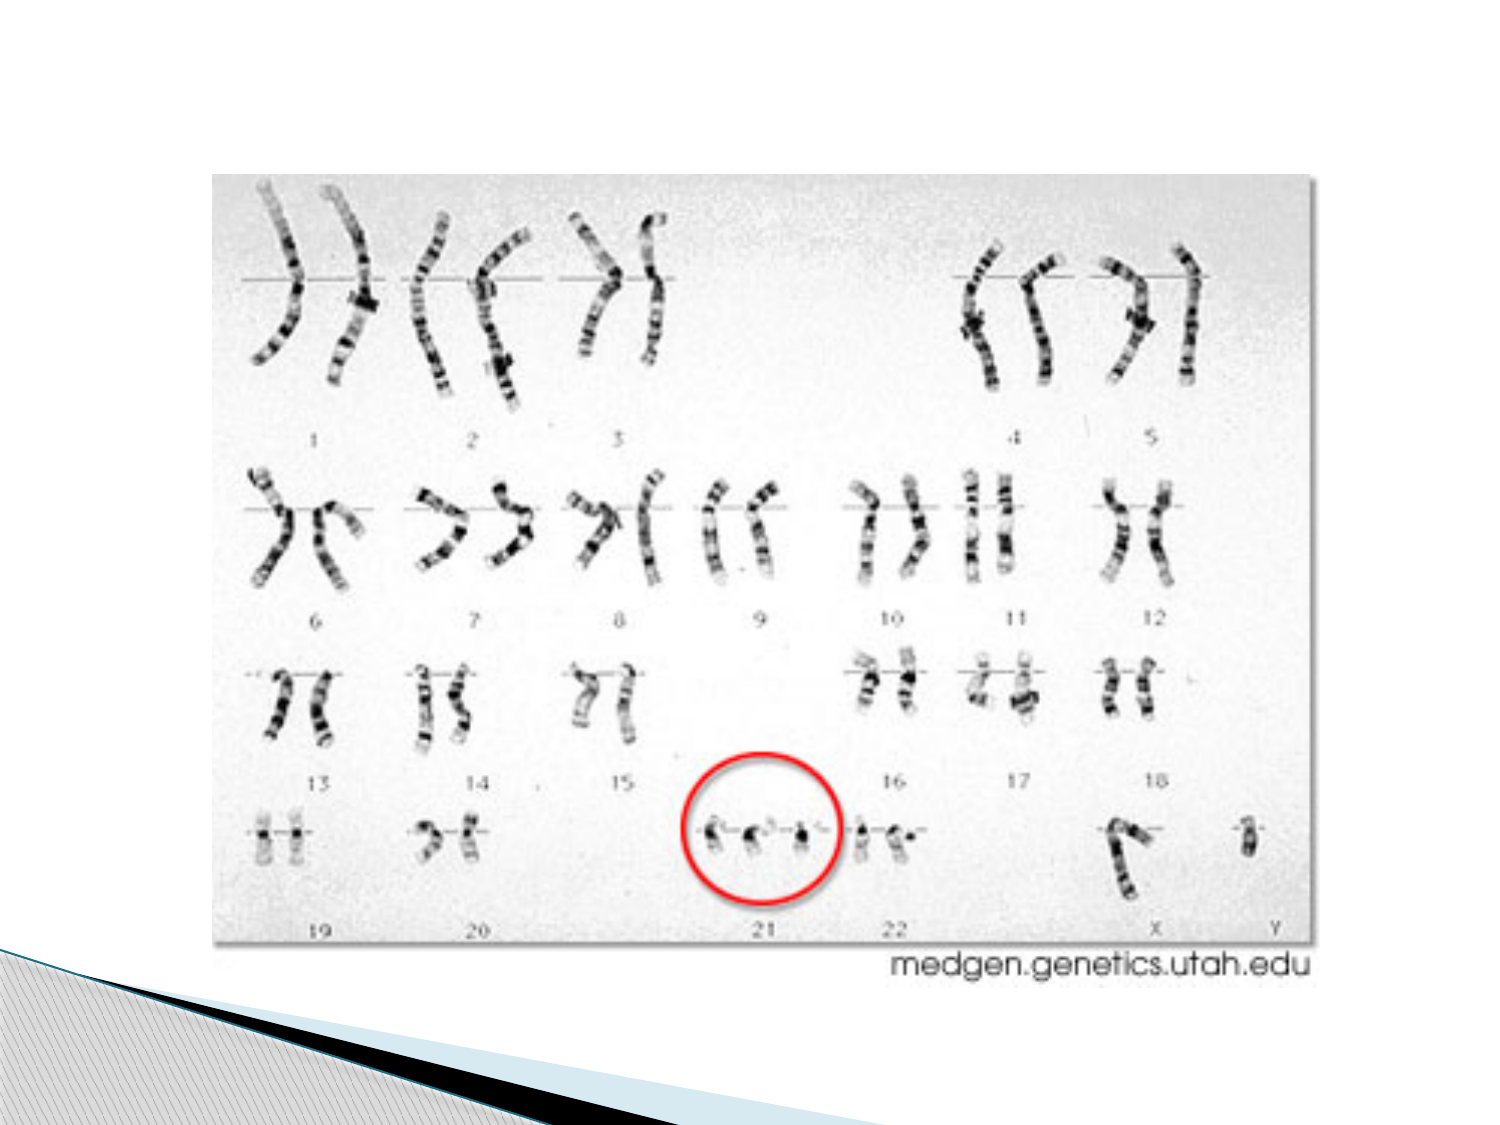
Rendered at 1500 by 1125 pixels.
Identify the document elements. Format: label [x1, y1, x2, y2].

picture [212, 174, 1327, 988]
